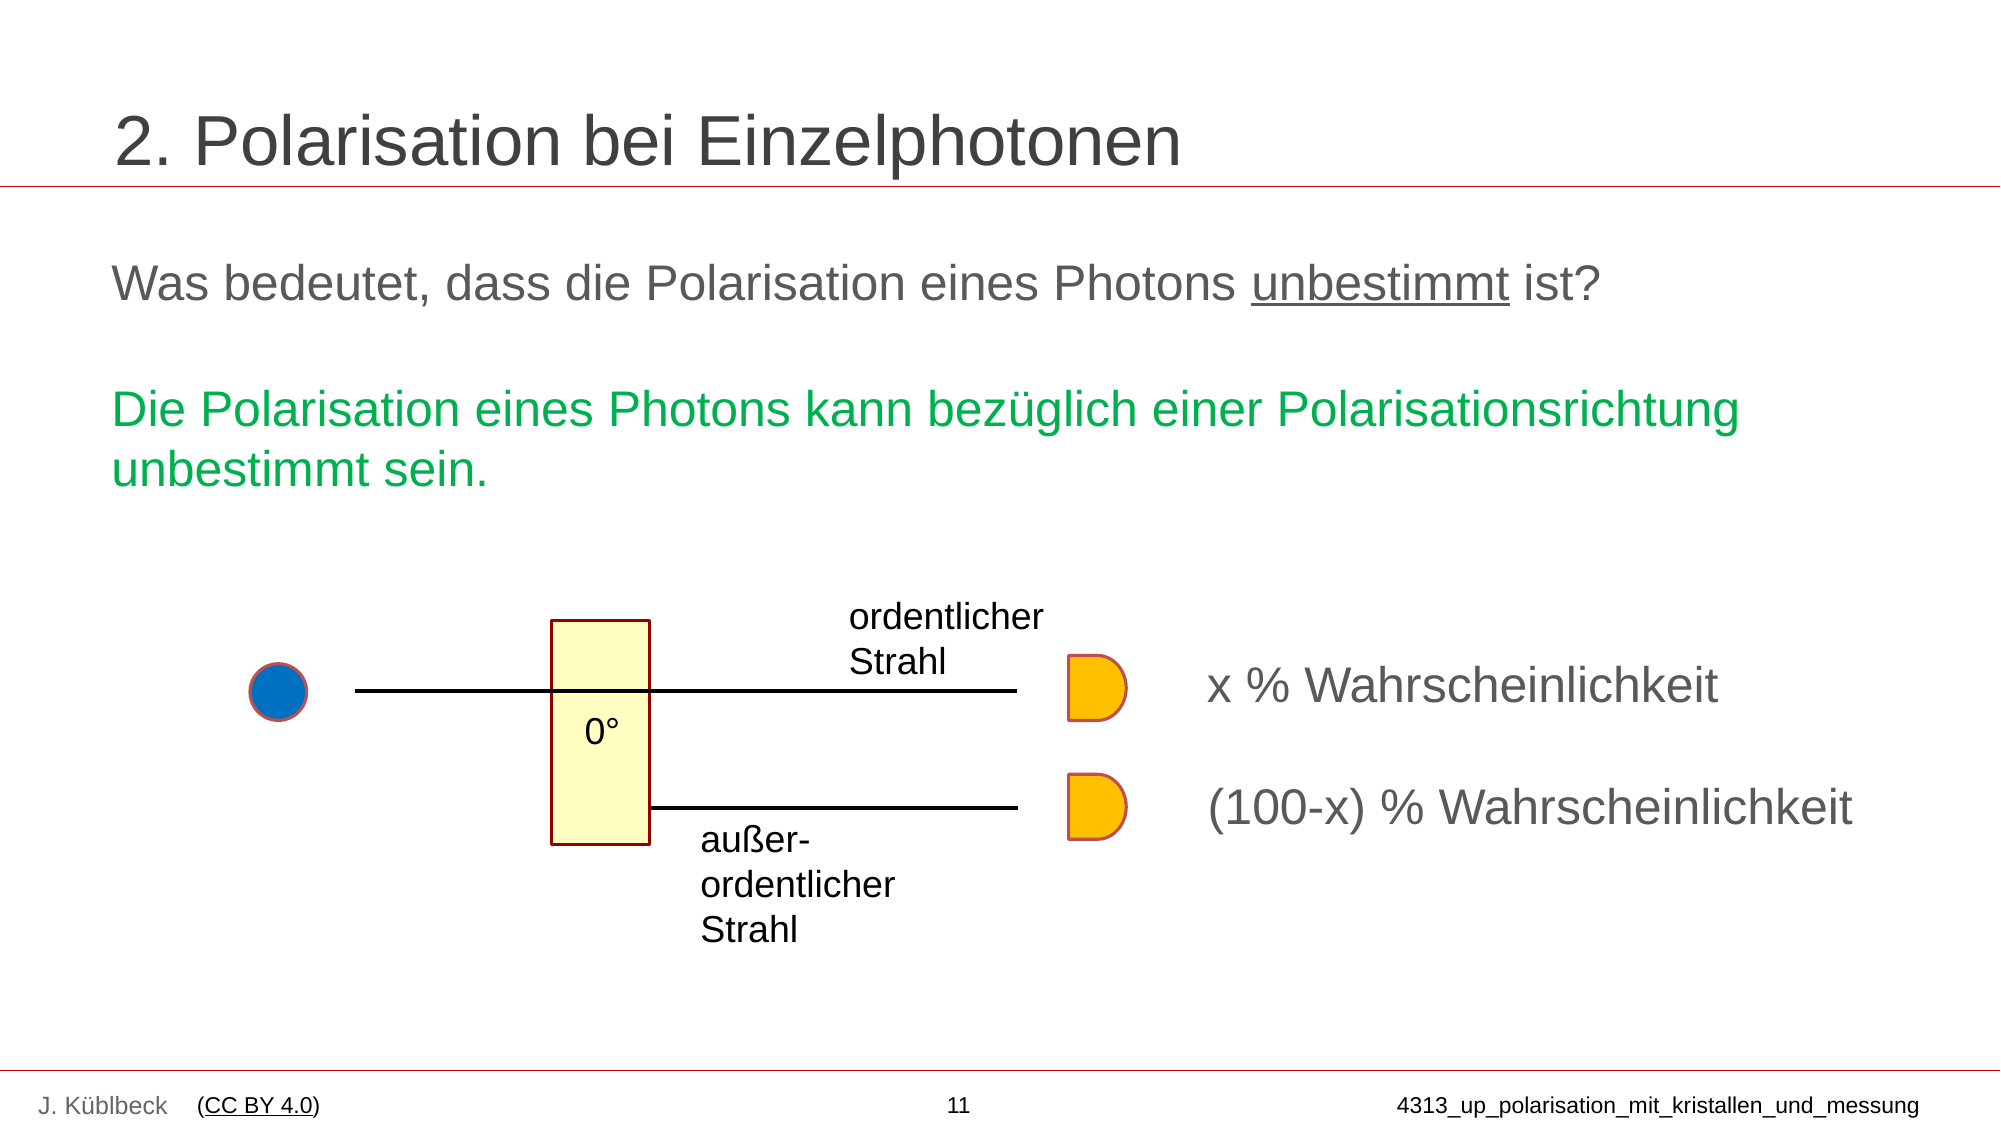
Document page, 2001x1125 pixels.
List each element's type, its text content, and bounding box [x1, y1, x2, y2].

text_box [248, 662, 309, 722]
text_box x % Wahrscheinlichkeit [1082, 645, 1771, 739]
text_box (100-x) % Wahrscheinlichkeit [1125, 767, 1874, 862]
text_box 0° [559, 701, 636, 760]
text_box [550, 701, 651, 846]
list Was bedeutet, dass die Polarisation eines Photons unbestimmt ist? Die Polarisation eines Photons kann bezüglich einer Polarisationsrichtung unbestimmt sein. [78, 242, 1960, 1012]
title 2. Polarisation bei Einzelphotonen [99, 90, 1900, 185]
text_box außer- ordentlicher Strahl [685, 818, 923, 958]
text_box [1067, 653, 1082, 723]
text_box [1067, 772, 1125, 841]
text_box ordentlicher Strahl [834, 584, 1327, 690]
text_box [550, 619, 651, 688]
